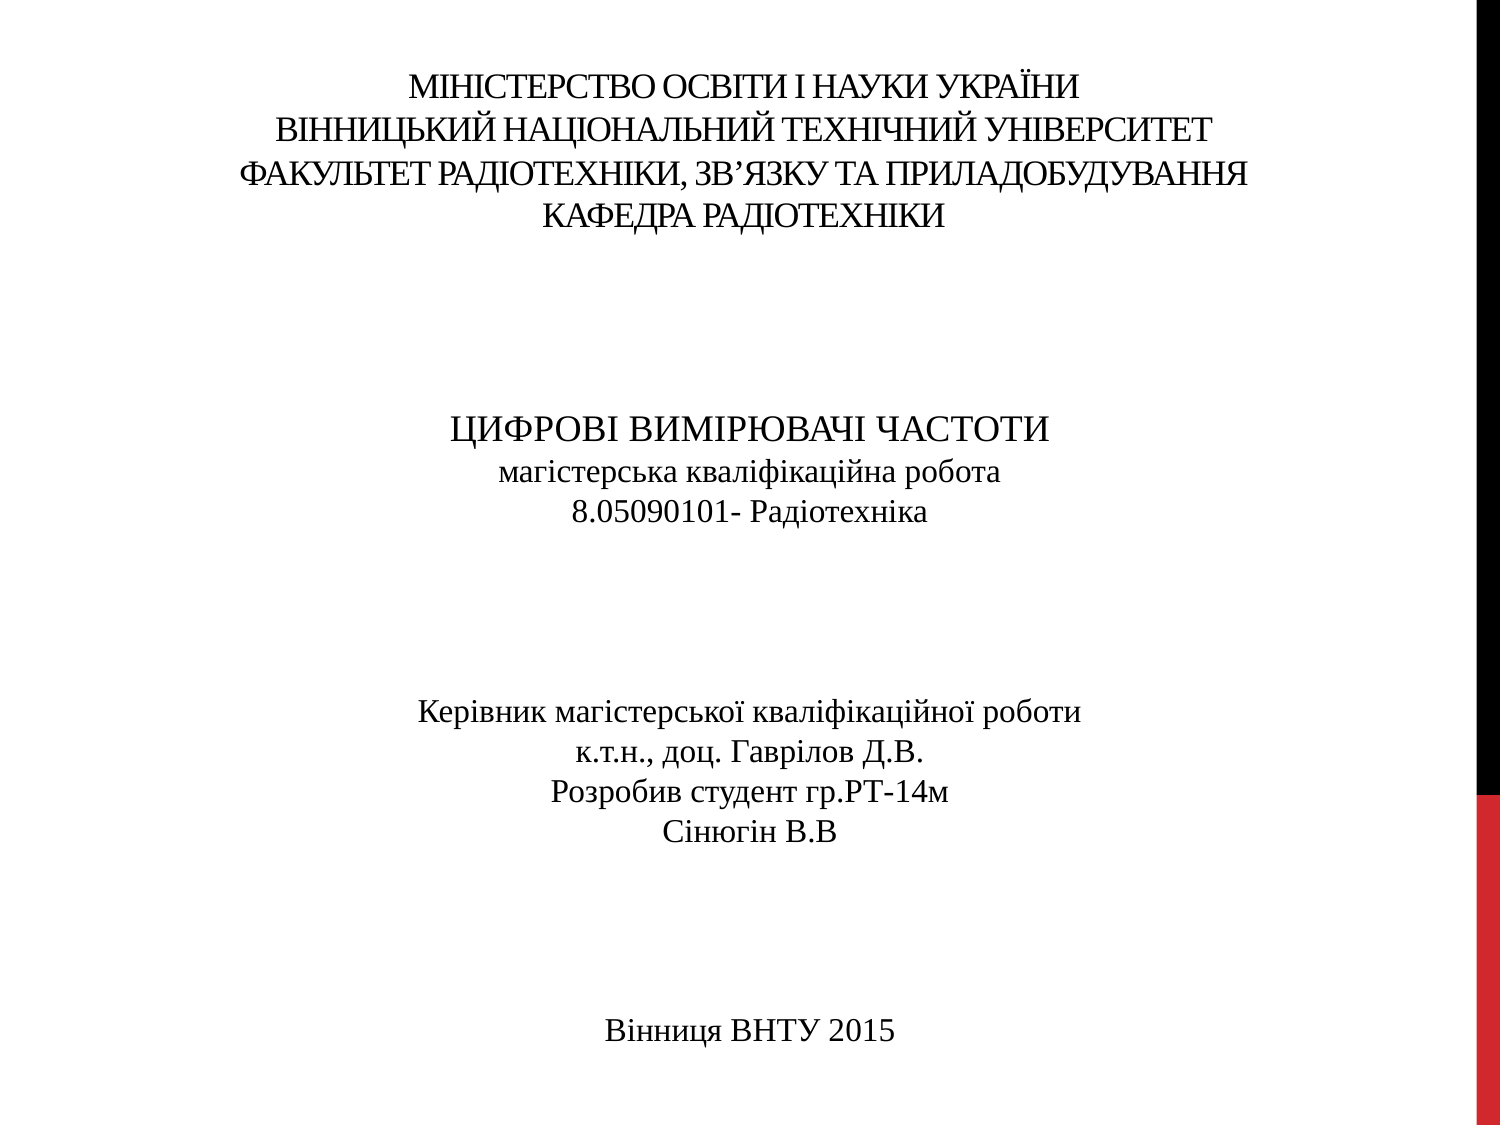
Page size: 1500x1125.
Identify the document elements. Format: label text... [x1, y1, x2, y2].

text_box ЦИФРОВІ ВИМІРЮВАЧІ ЧАСТОТИ магістерська кваліфікаційна робота 8.05090101- Радіотехніка Керівник магістерської кваліфікаційної роботи к.т.н., доц. Гаврілов Д.В. Розробив студент гр.РТ-14м Сінюгін В.В Вінниця ВНТУ 2015 [218, 397, 1282, 1056]
title Міністерство освіти і науки України Вінницький національний технічний університет Факультет радіотехніки, зв’язку та приладобудування Кафедра радіотехніки [64, 54, 1424, 244]
